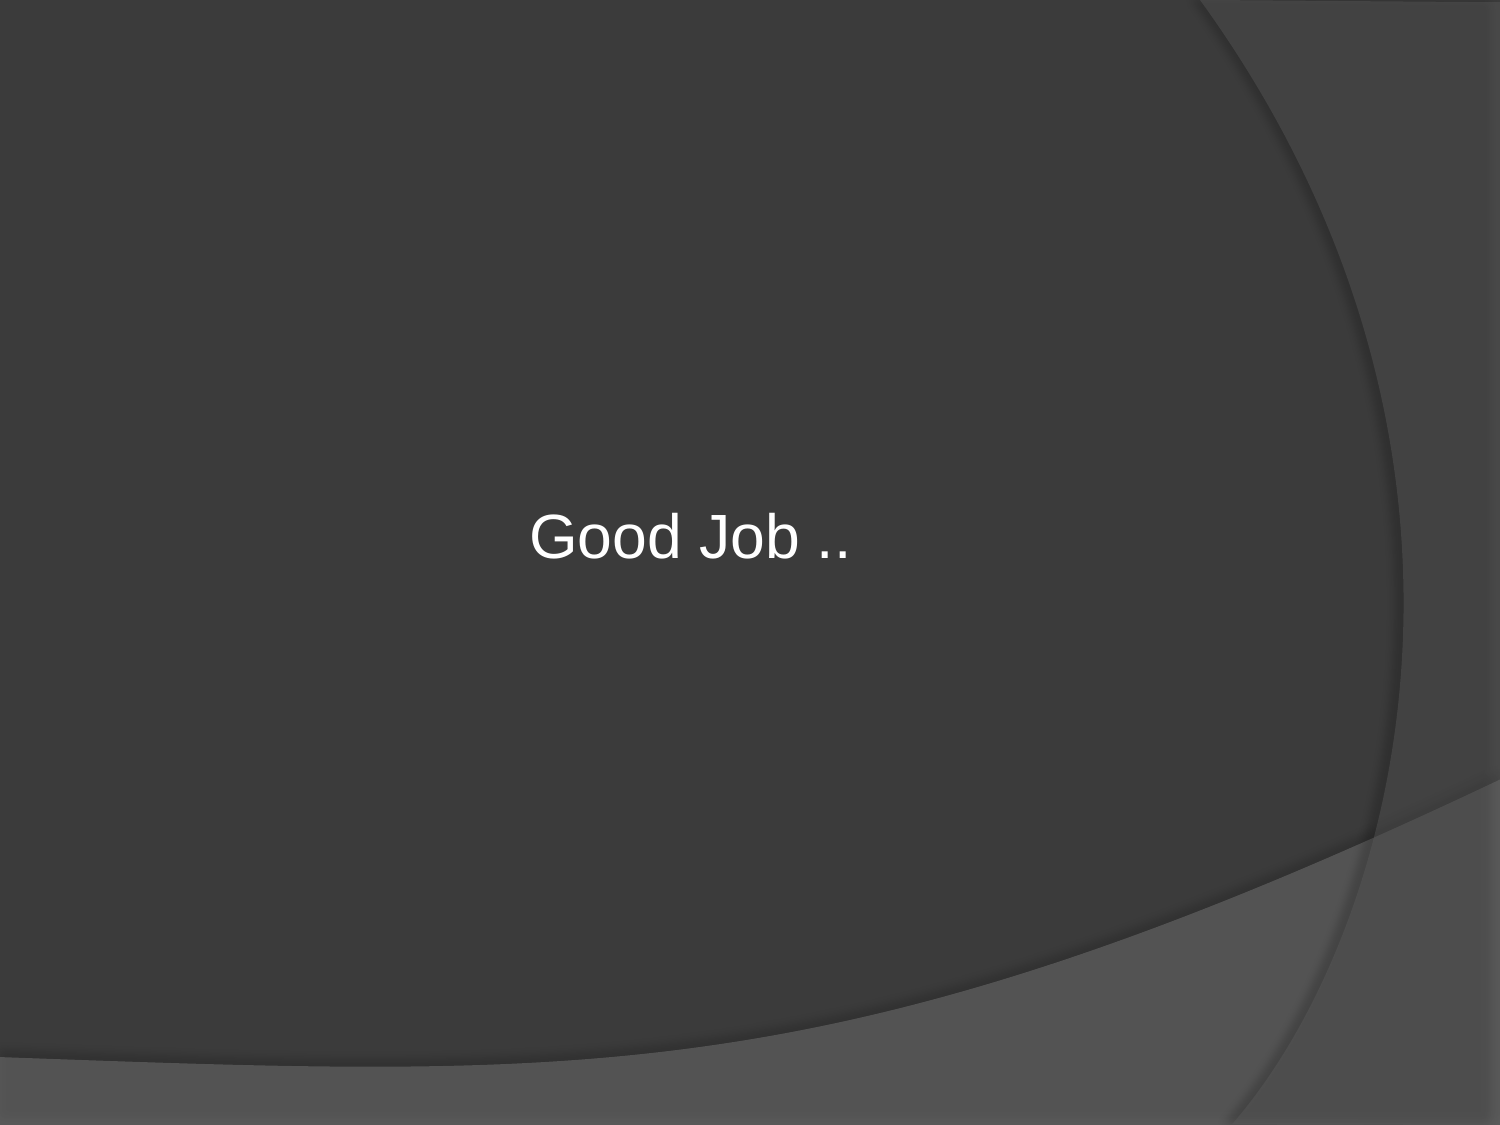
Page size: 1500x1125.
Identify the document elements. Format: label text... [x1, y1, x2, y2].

list Good Job .. [75, 162, 1300, 905]
